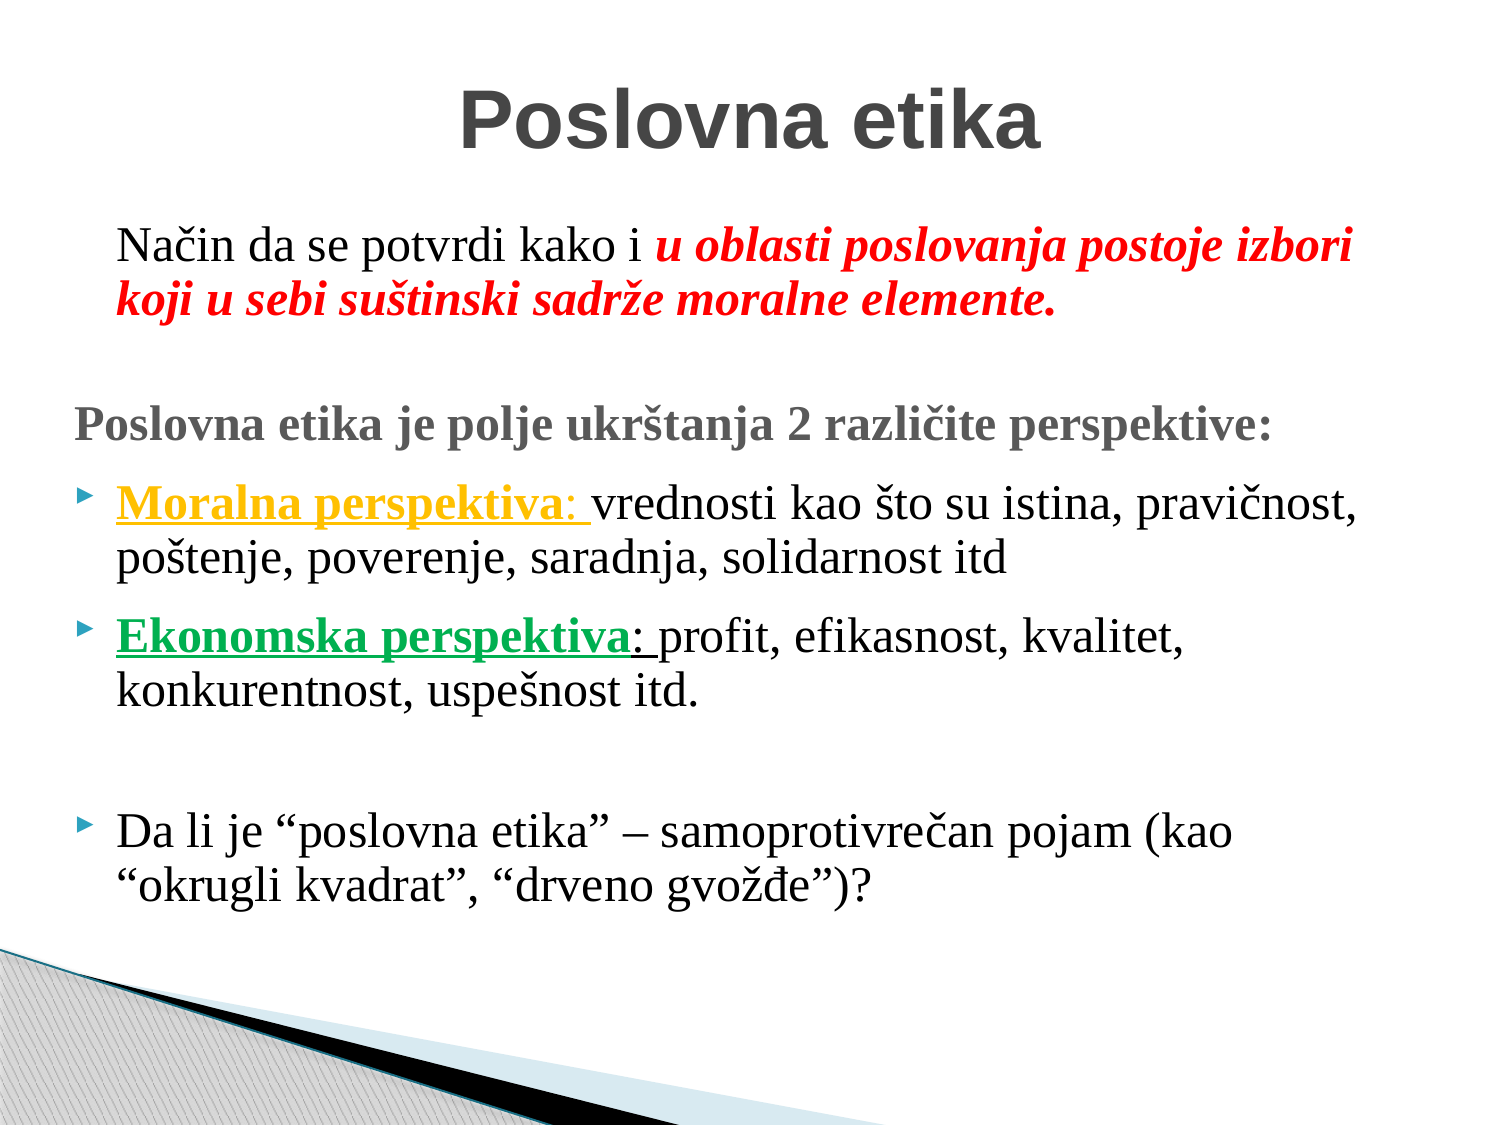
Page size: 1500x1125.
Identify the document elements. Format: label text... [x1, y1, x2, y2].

list Način da se potvrdi kako i u oblasti poslovanja postoje izbori koji u sebi suštinski sadrže moralne elemente. Poslovna etika je polje ukrštanja 2 različite perspektive: Moralna perspektiva: vrednosti kao što su istina, pravičnost, poštenje, poverenje, saradnja, solidarnost itd Ekonomska perspektiva: profit, efikasnost, kvalitet, konkurentnost, uspešnost itd. Da li je “poslovna etika” – samoprotivrečan pojam (kao “okrugli kvadrat”, “drveno gvožđe”)? [40, 210, 1428, 1093]
title Poslovna etika [75, 45, 1425, 185]
